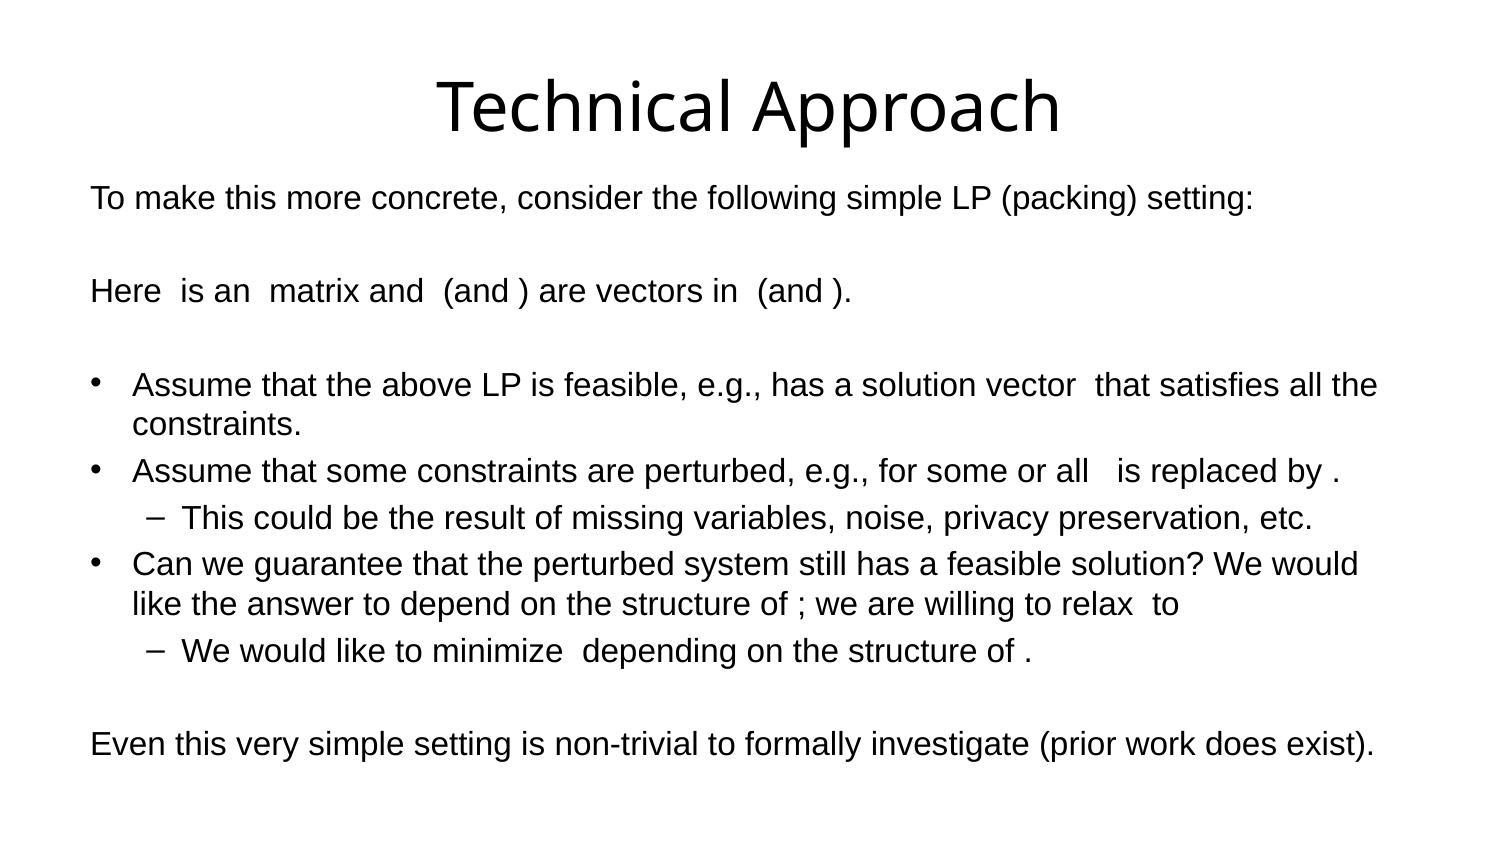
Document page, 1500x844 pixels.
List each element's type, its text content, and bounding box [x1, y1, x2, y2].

title Technical Approach [75, 33, 1425, 175]
